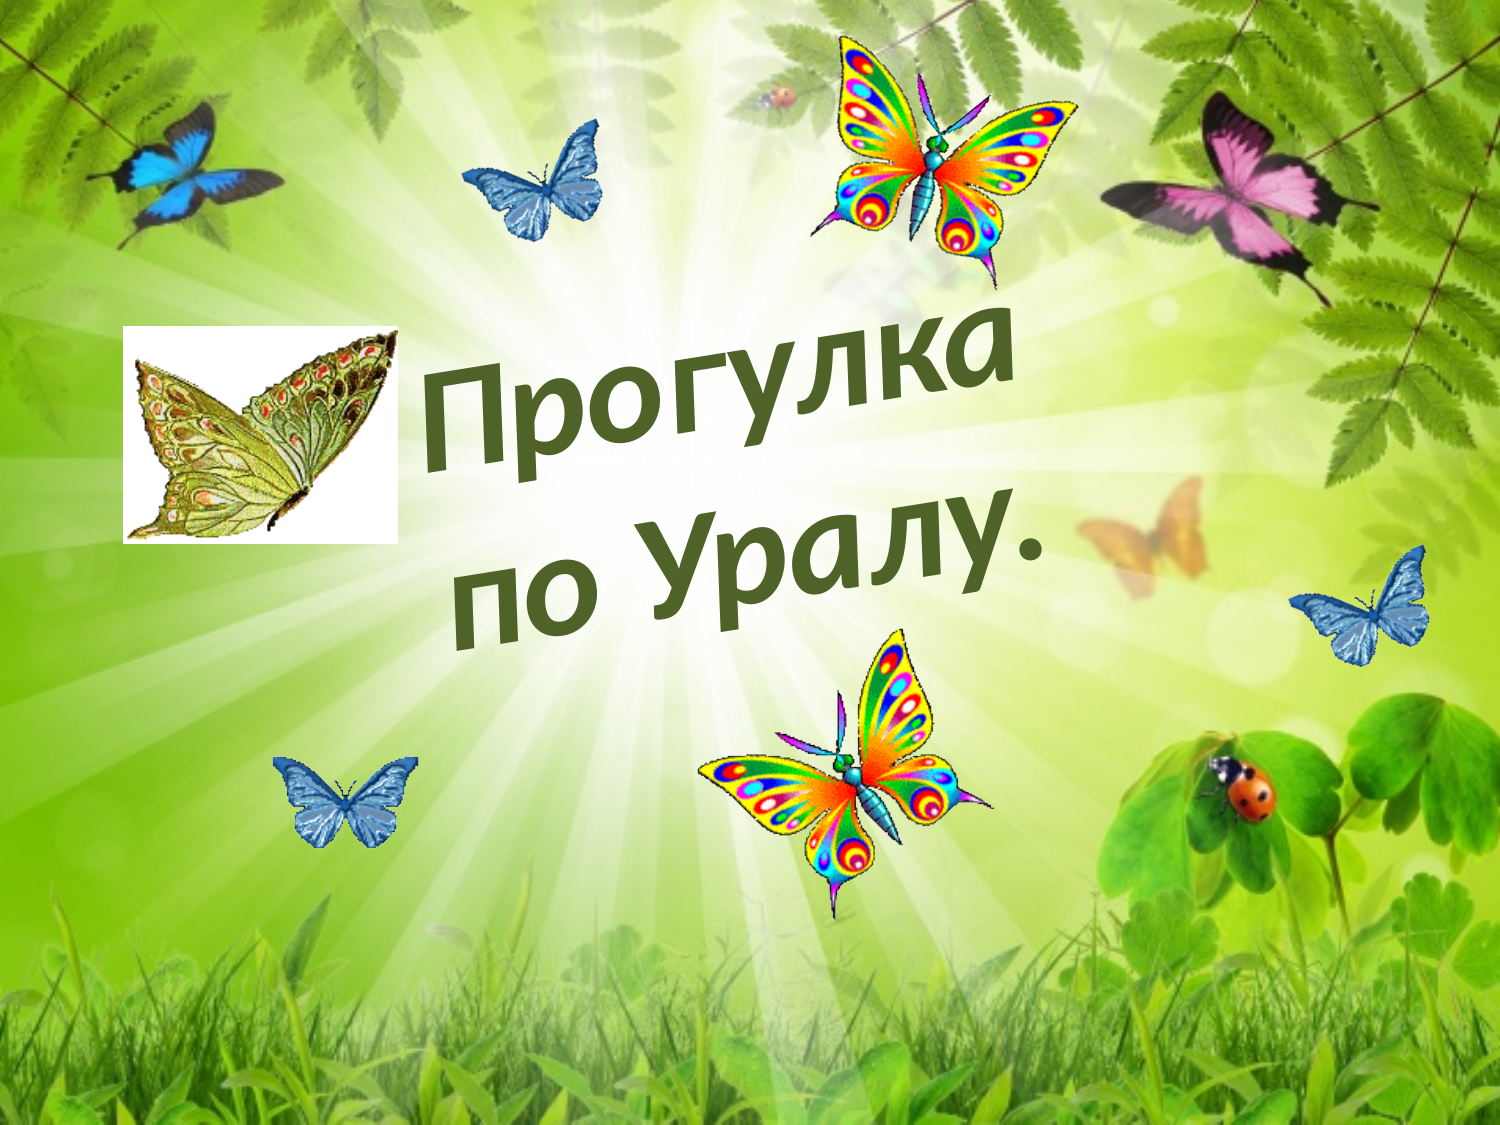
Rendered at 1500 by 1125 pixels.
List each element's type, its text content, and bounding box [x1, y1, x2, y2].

picture [0, 0, 1500, 1125]
title Прогулка по Уралу. [372, 307, 1110, 634]
